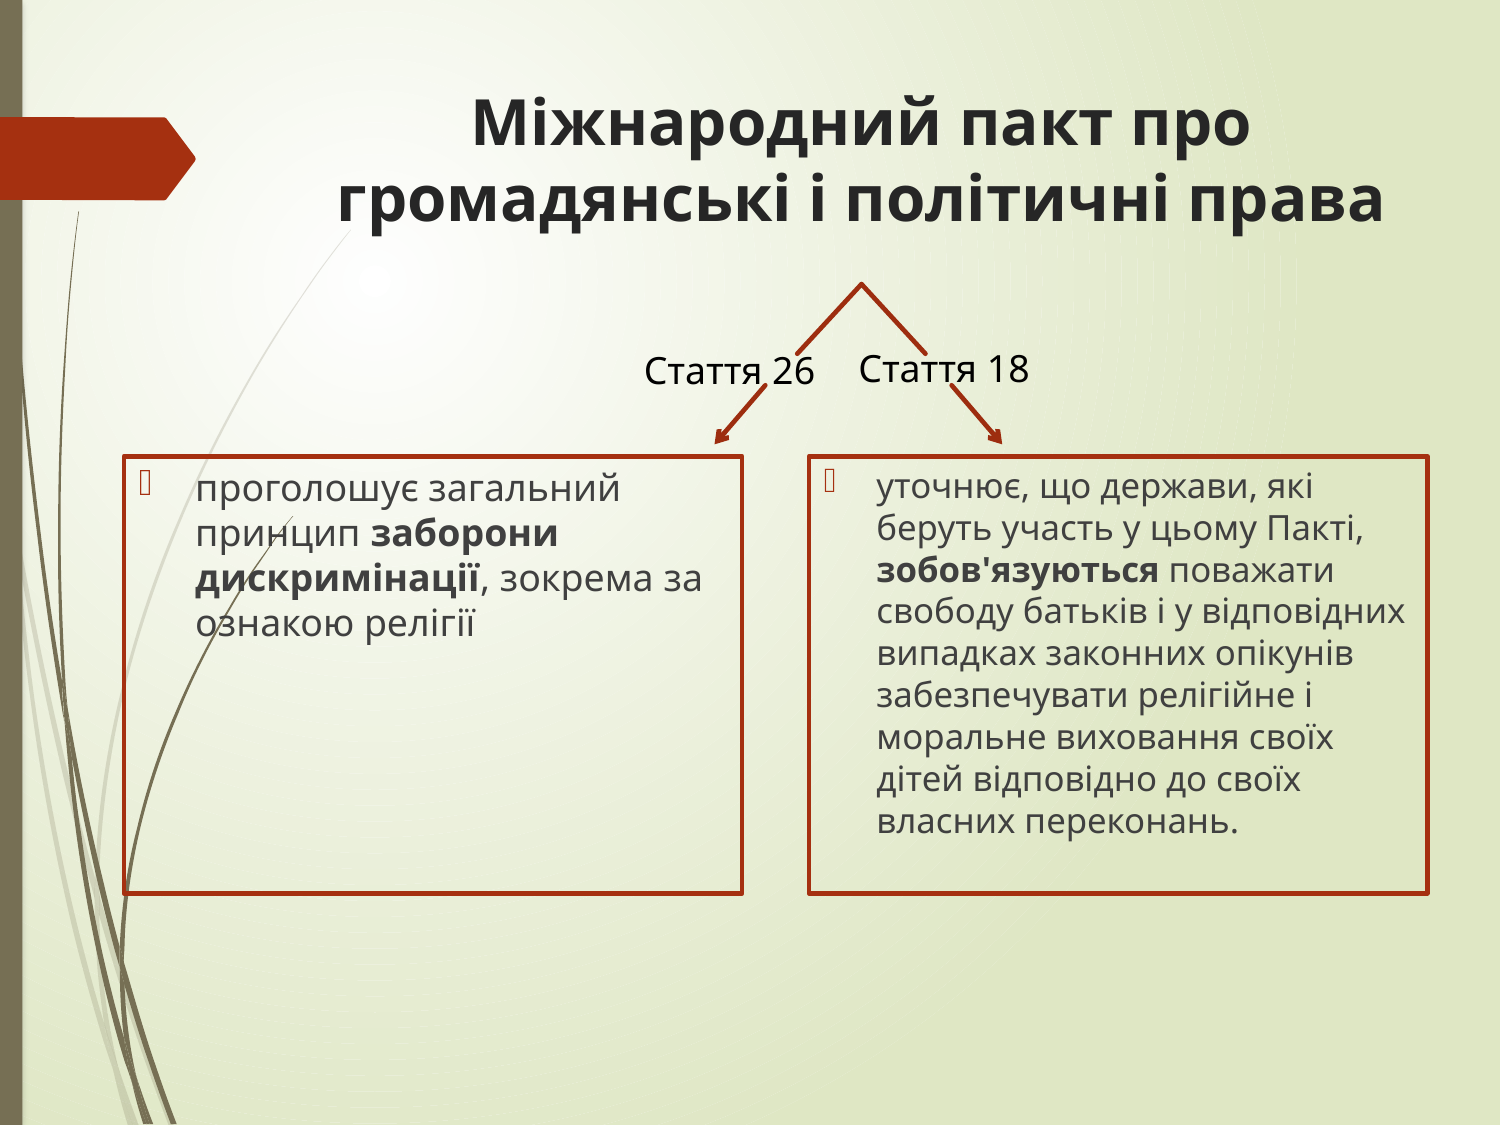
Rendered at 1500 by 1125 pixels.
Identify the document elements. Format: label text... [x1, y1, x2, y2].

text_box проголошує загальний принцип заборони дискримінації, зокрема за ознакою релігії [123, 456, 743, 894]
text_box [862, 283, 926, 354]
text_box Стаття 18 [843, 338, 1045, 398]
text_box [714, 385, 766, 445]
list уточнює, що держави, які беруть участь у цьому Пакті, зобов'язуються поважати свободу батьків і у відповідних випадках законних опікунів забезпечувати релігійне і моральне виховання своїх дітей відповідно до своїх власних переконань. [809, 456, 1428, 894]
title Міжнародний пакт про громадянські і політичні права [313, 74, 1410, 285]
text_box Стаття 26 [628, 339, 831, 400]
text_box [796, 283, 862, 354]
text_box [951, 385, 1003, 445]
